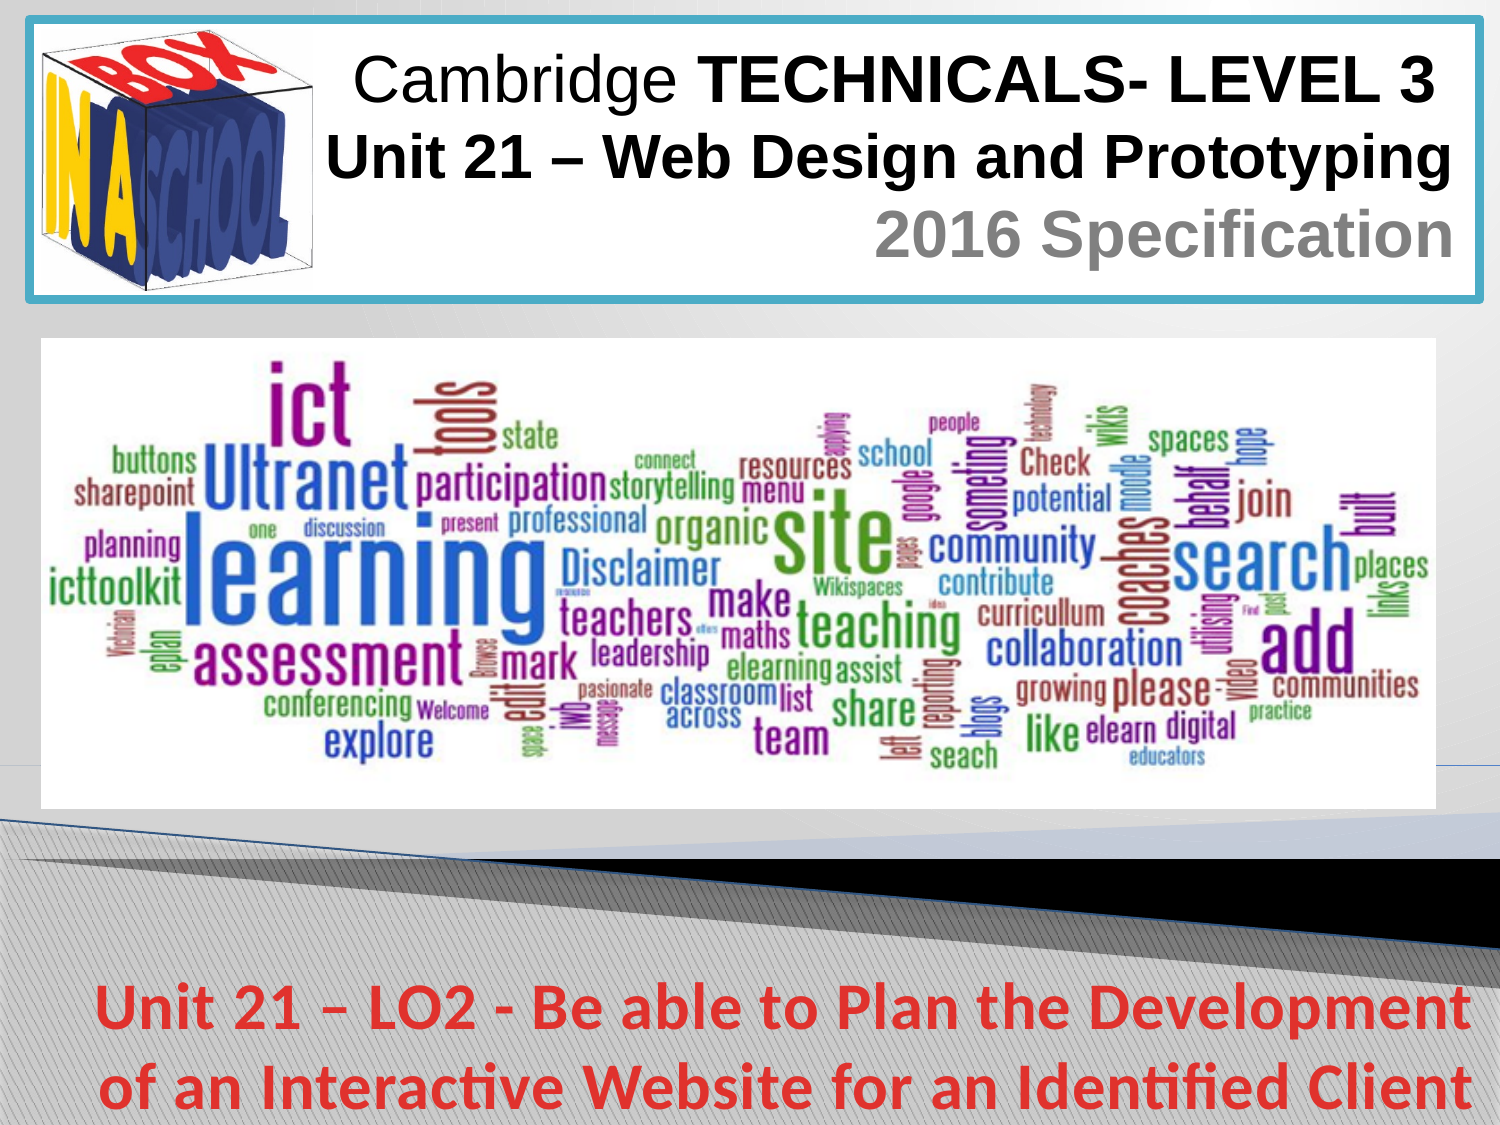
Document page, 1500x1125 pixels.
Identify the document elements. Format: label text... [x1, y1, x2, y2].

text_box [25, 15, 1484, 304]
picture [41, 29, 314, 291]
text_box Cambridge TECHNICALS- LEVEL 3 Unit 21 – Web Design and Prototyping 2016 Specification [265, 28, 1471, 278]
subtitle Unit 21 – LO2 - Be able to Plan the Development of an Interactive Website for an Identified Client [53, 955, 1495, 1083]
picture [41, 337, 1436, 809]
picture [5, 859, 1500, 989]
